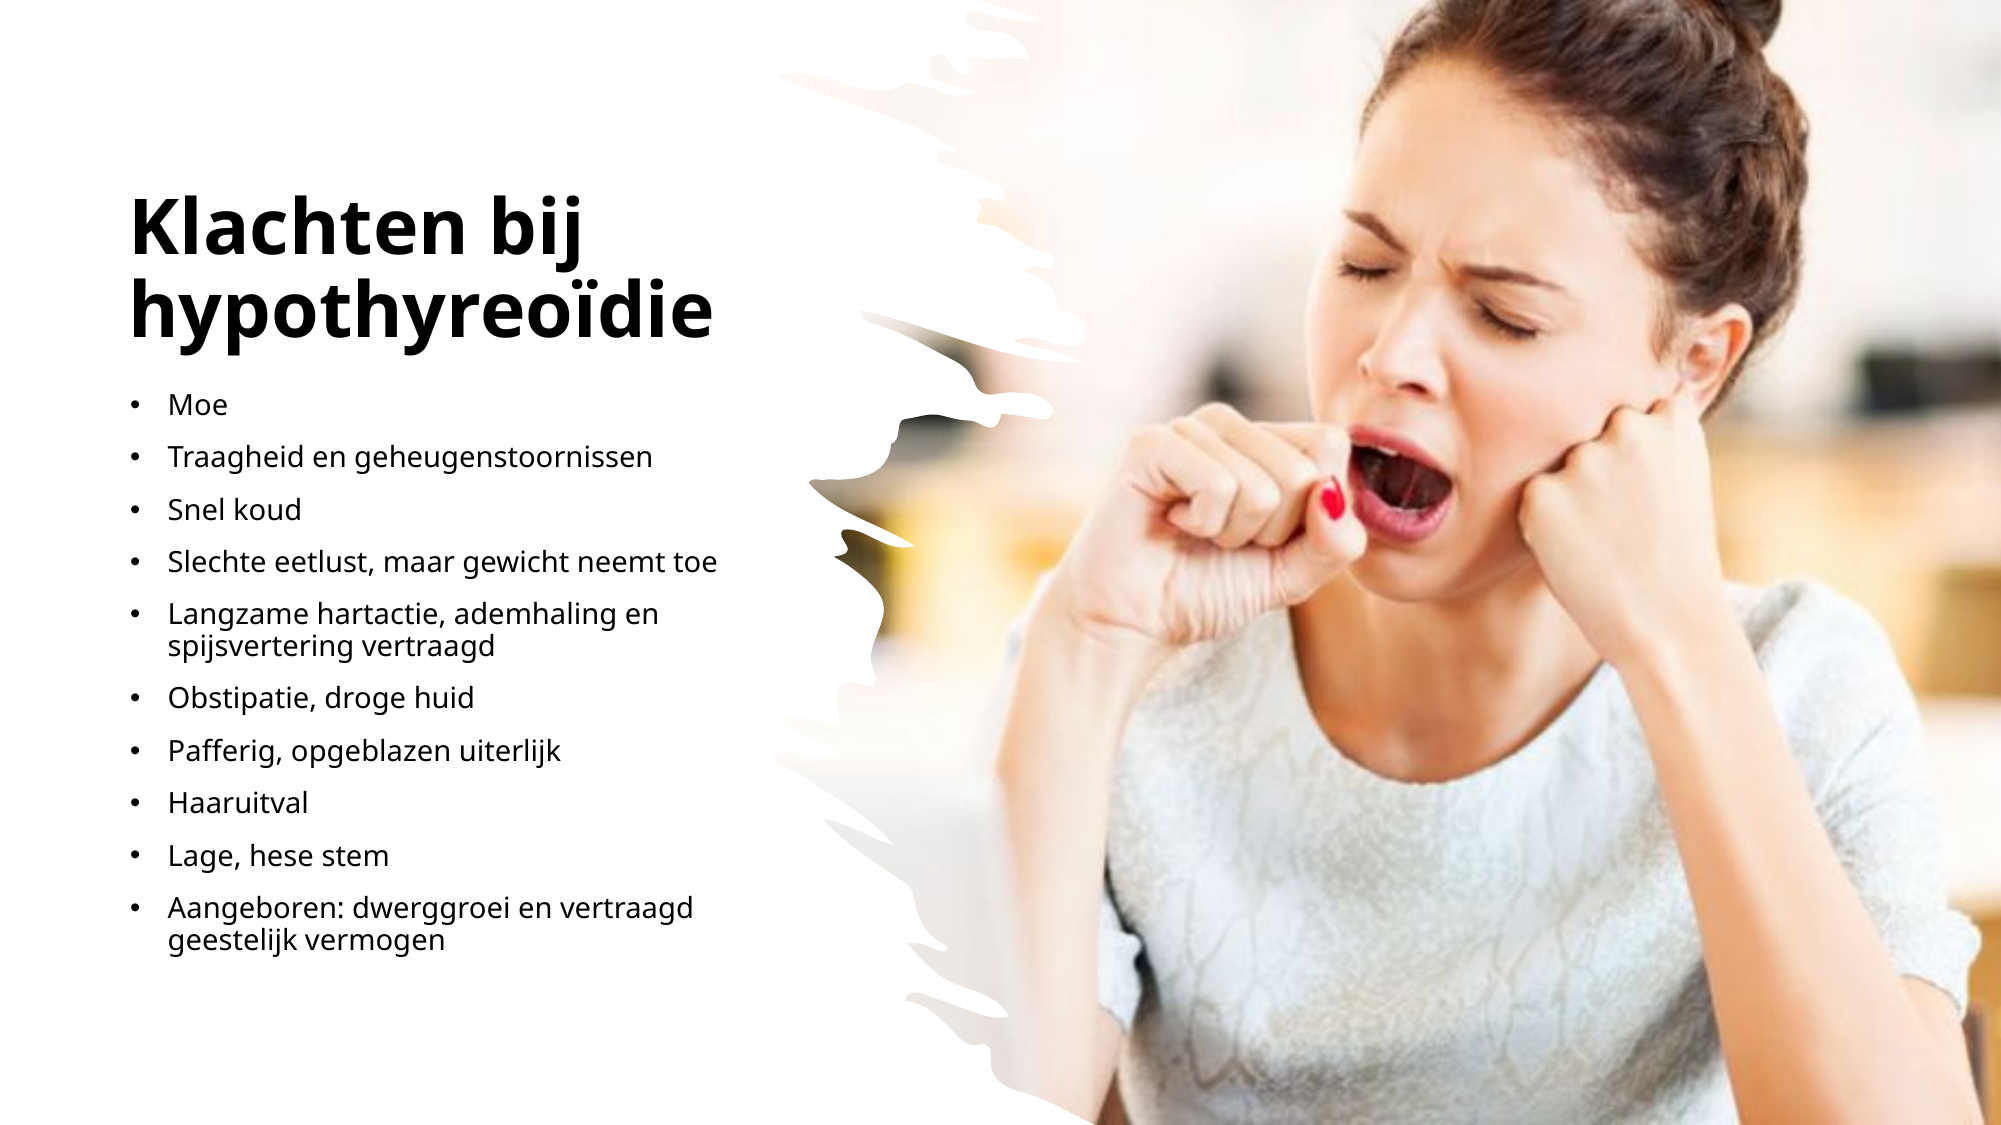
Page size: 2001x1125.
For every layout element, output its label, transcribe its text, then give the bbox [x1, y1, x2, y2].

list Moe Traagheid en geheugenstoornissen Snel koud Slechte eetlust, maar gewicht neemt toe Langzame hartactie, ademhaling en spijsvertering vertraagd Obstipatie, droge huid Pafferig, opgeblazen uiterlijk Haaruitval Lage, hese stem Aangeboren: dwerggroei en vertraagd geestelijk vermogen [115, 382, 742, 1014]
picture [775, 0, 2001, 1125]
title Klachten bij hypothyreoïdie [113, 122, 740, 420]
text_box [0, 0, 775, 1125]
